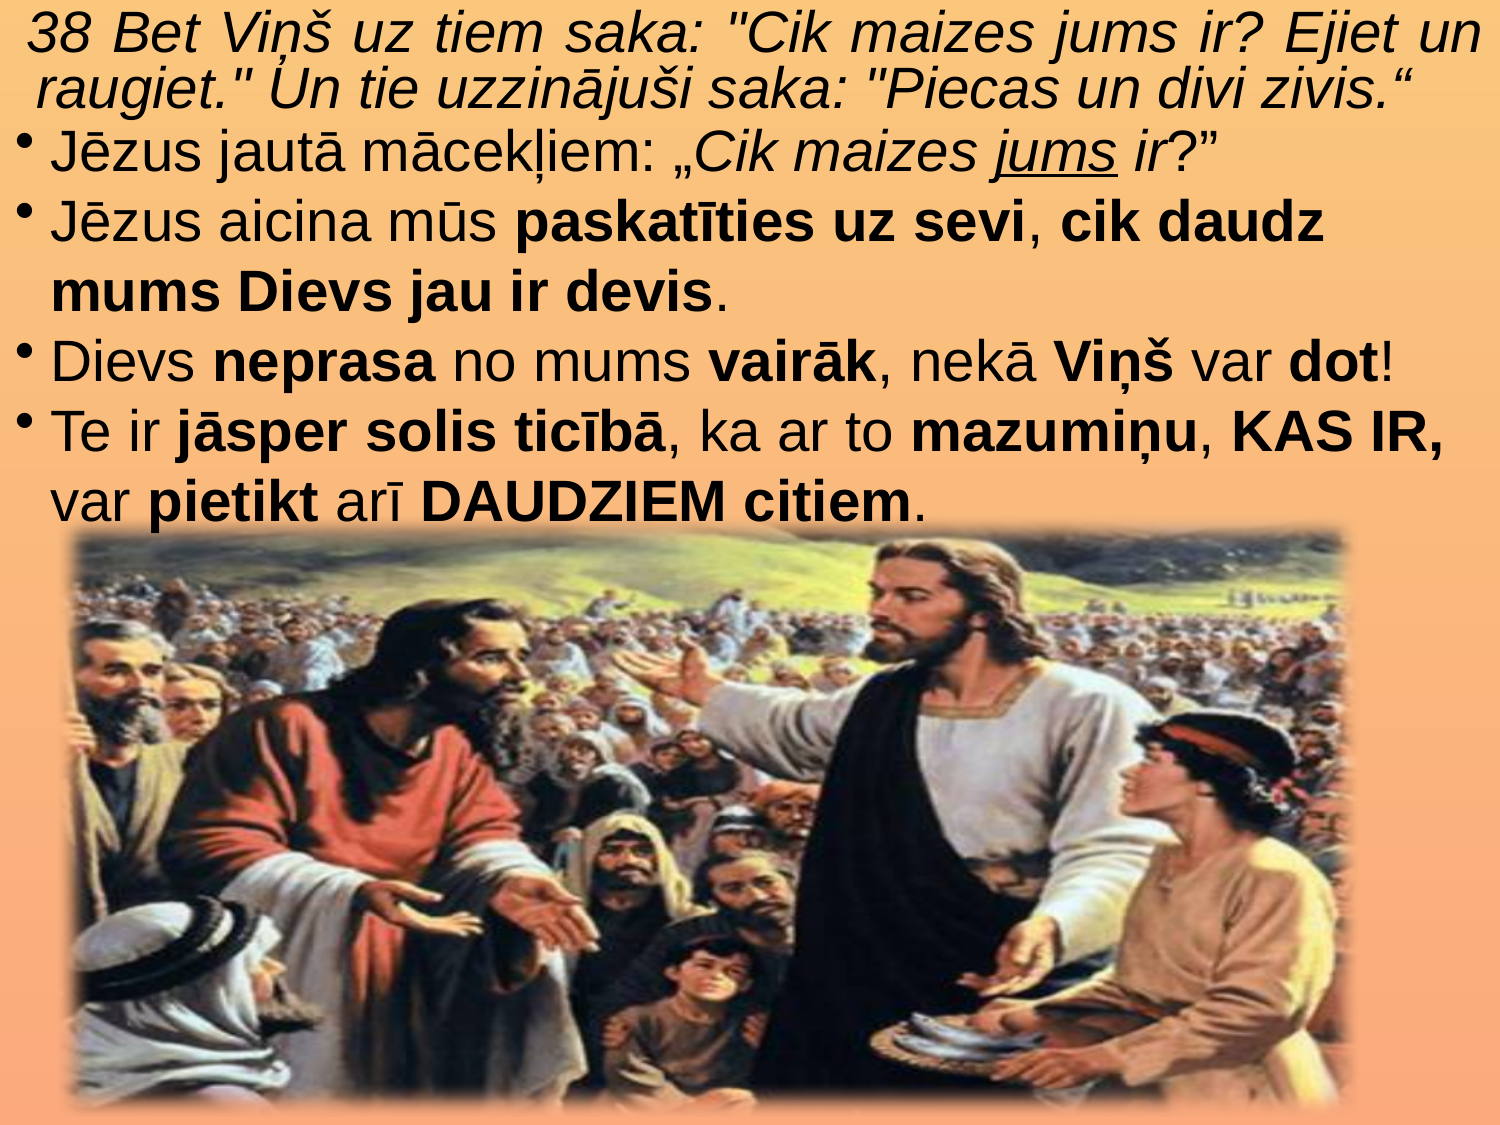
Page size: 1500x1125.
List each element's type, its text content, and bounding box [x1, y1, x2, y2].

list 38 Bet Viņš uz tiem saka: "Cik maizes jums ir? Ejiet un raugiet." Un tie uzzinājuši saka: "Piecas un divi zivis.“ [0, 0, 1500, 105]
text_box Jēzus jautā mācekļiem: „Cik maizes jums ir?” Jēzus aicina mūs paskatīties uz sevi, cik daudz mums Dievs jau ir devis. Dievs neprasa no mums vairāk, nekā Viņš var dot! Te ir jāsper solis ticībā, ka ar to mazumiņu, KAS IR, var pietikt arī DAUDZIEM citiem. [0, 105, 1500, 540]
picture [58, 515, 1360, 1117]
